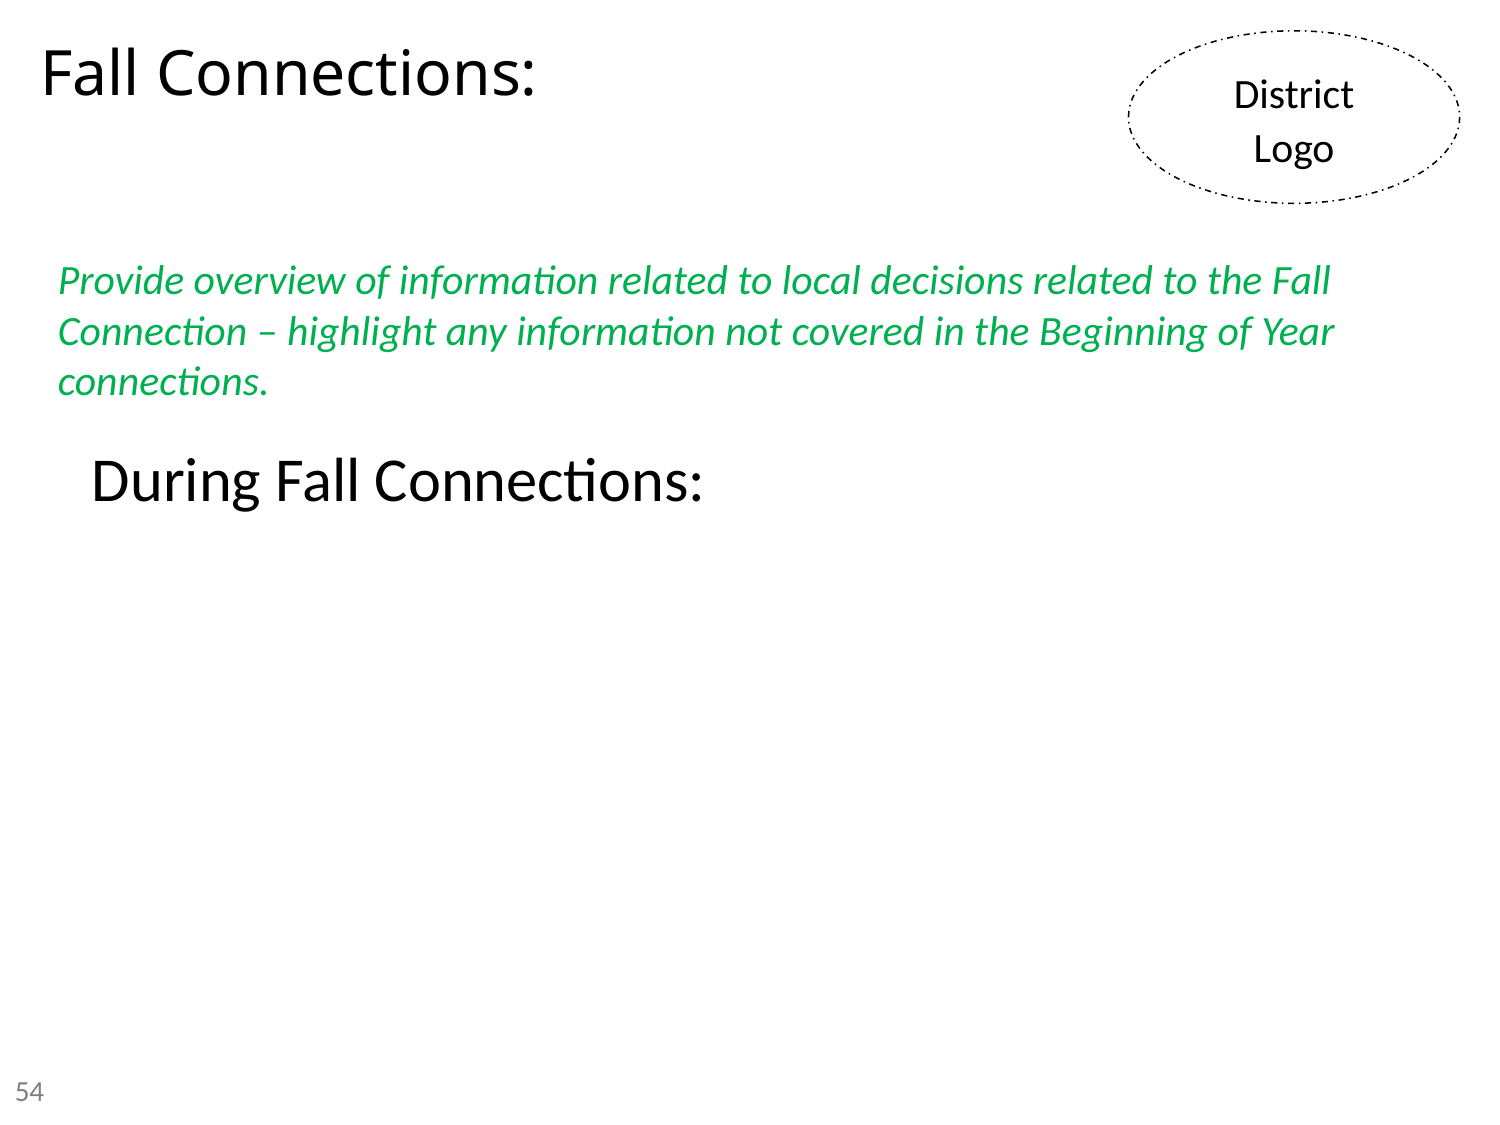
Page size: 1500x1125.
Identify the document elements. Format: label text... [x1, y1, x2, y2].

text_box Provide overview of information related to local decisions related to the Fall Connection – highlight any information not covered in the Beginning of Year connections. [43, 245, 1413, 411]
title Fall Connections: [40, 41, 1097, 124]
text_box District Logo [1128, 30, 1460, 204]
slide_number 54 [0, 1065, 338, 1125]
list During Fall Connections: [76, 440, 1413, 1002]
